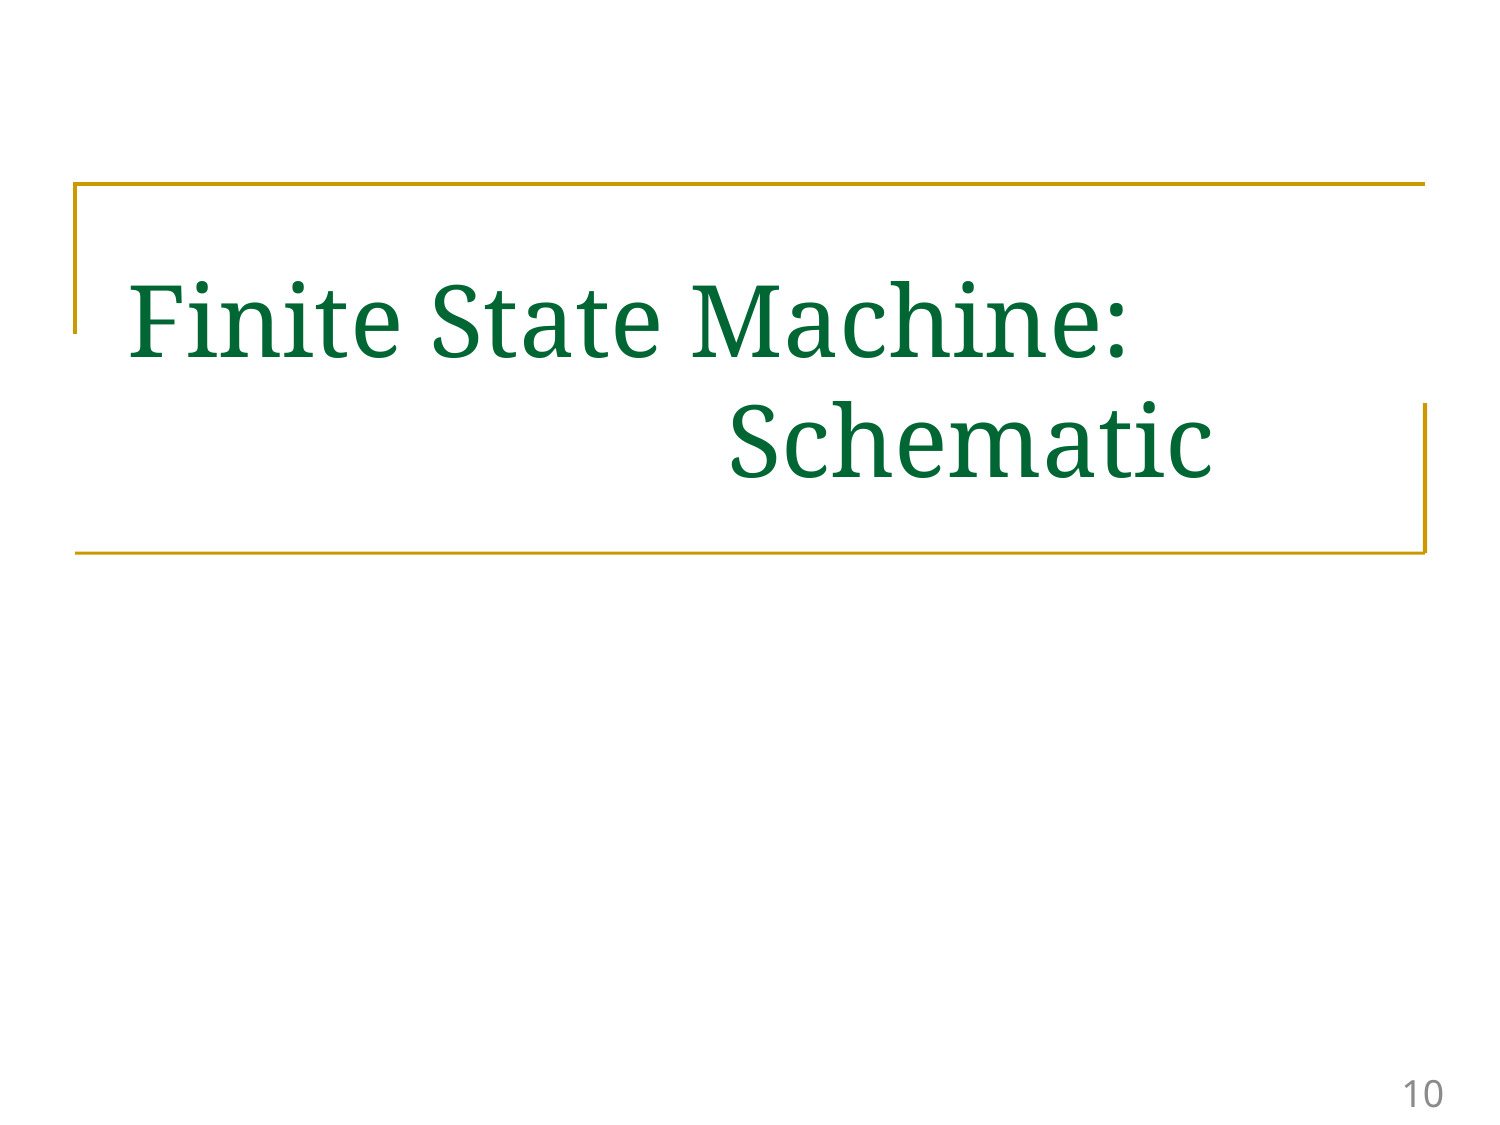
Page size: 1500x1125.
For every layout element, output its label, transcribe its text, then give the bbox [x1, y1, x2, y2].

slide_number 10 [1121, 1066, 1460, 1125]
title Finite State Machine: Schematic [112, 249, 1413, 538]
